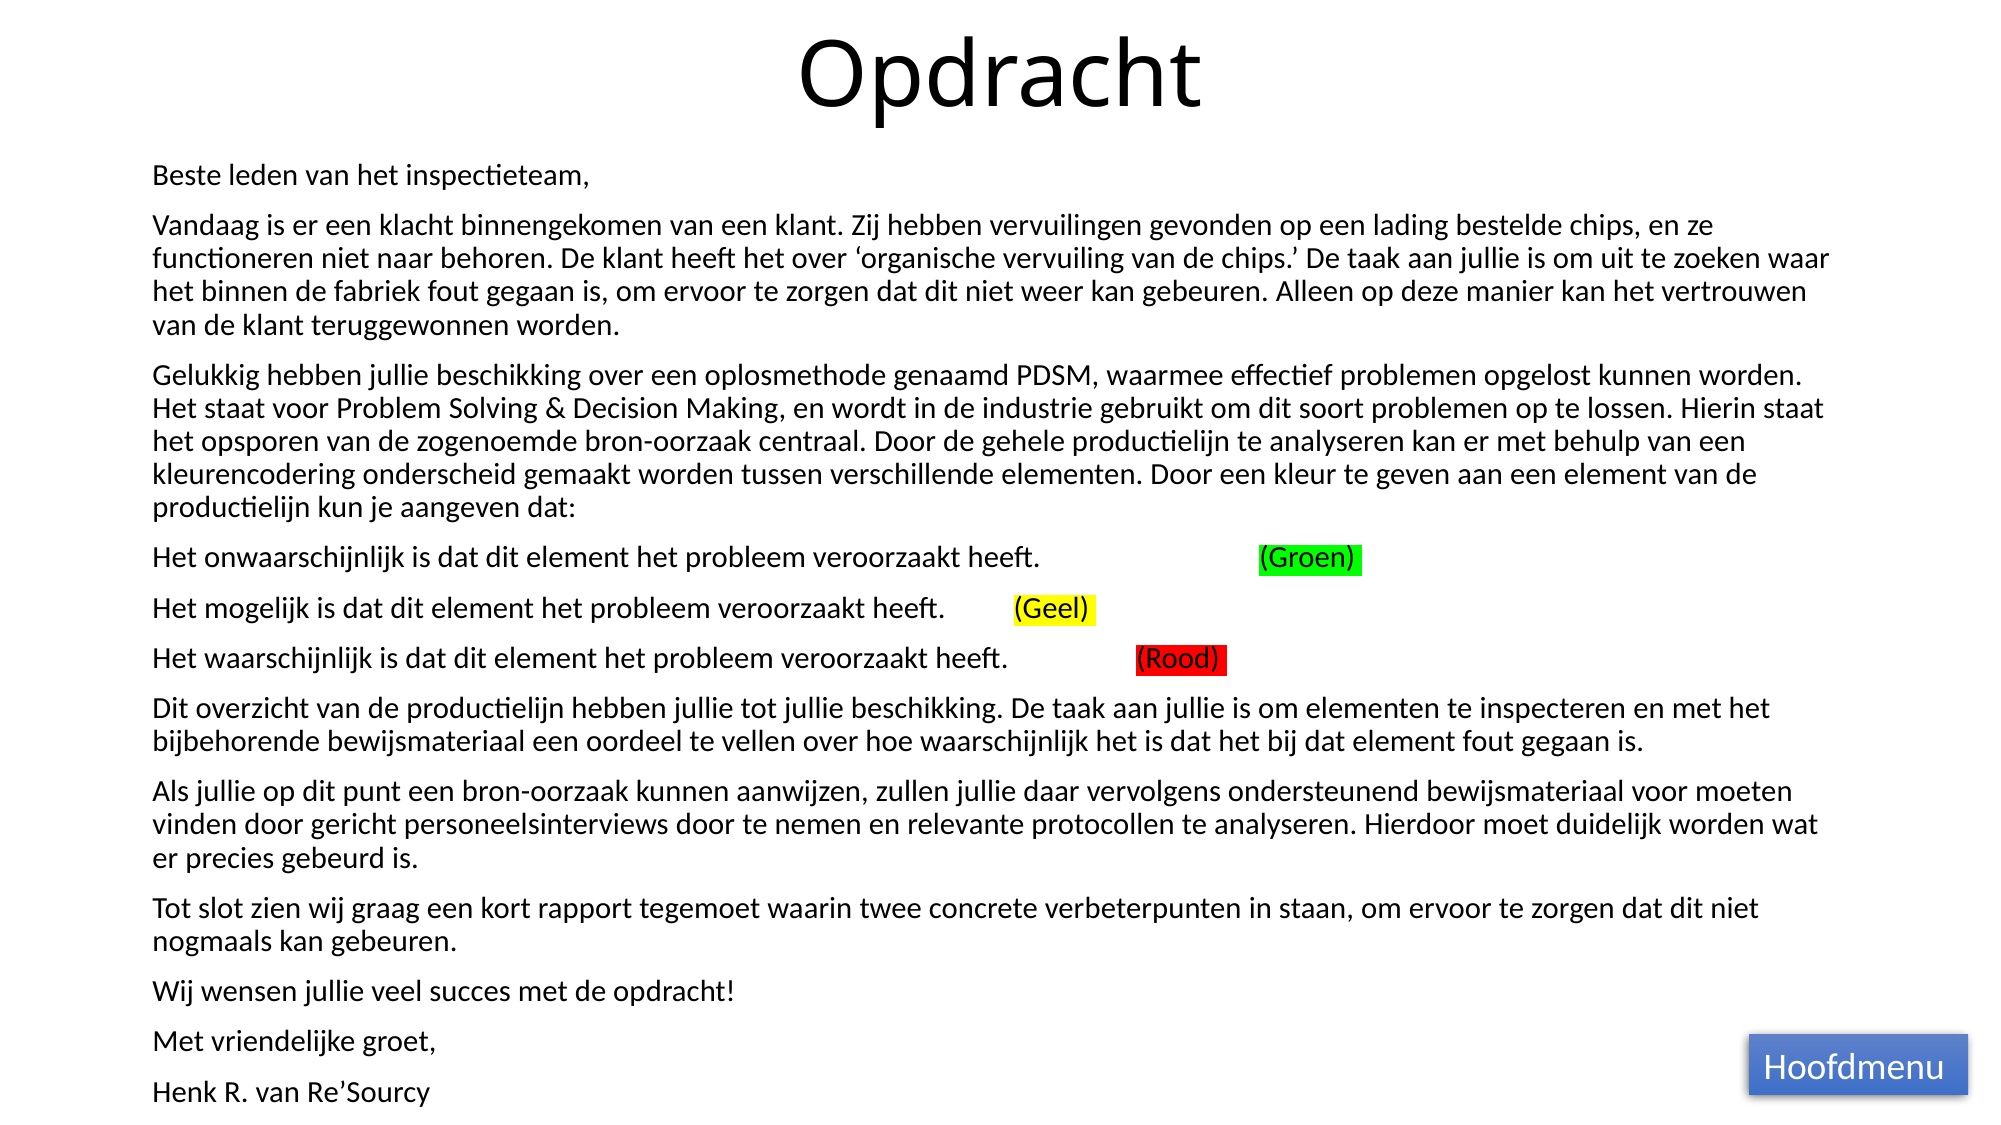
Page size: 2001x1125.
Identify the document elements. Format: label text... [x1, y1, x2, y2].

list Beste leden van het inspectieteam, Vandaag is er een klacht binnengekomen van een klant. Zij hebben vervuilingen gevonden op een lading bestelde chips, en ze functioneren niet naar behoren. De klant heeft het over ‘organische vervuiling van de chips.’ De taak aan jullie is om uit te zoeken waar het binnen de fabriek fout gegaan is, om ervoor te zorgen dat dit niet weer kan gebeuren. Alleen op deze manier kan het vertrouwen van de klant teruggewonnen worden. Gelukkig hebben jullie beschikking over een oplosmethode genaamd PDSM, waarmee effectief problemen opgelost kunnen worden. Het staat voor Problem Solving & Decision Making, en wordt in de industrie gebruikt om dit soort problemen op te lossen. Hierin staat het opsporen van de zogenoemde bron-oorzaak centraal. Door de gehele productielijn te analyseren kan er met behulp van een kleurencodering onderscheid gemaakt worden tussen verschillende elementen. Door een kleur te geven aan een element van de productielijn kun je aangeven dat: Het onwaarschijnlijk is dat dit element het probleem veroorzaakt heeft. (Groen) Het mogelijk is dat dit element het probleem veroorzaakt heeft. (Geel) Het waarschijnlijk is dat dit element het probleem veroorzaakt heeft. (Rood) Dit overzicht van de productielijn hebben jullie tot jullie beschikking. De taak aan jullie is om elementen te inspecteren en met het bijbehorende bewijsmateriaal een oordeel te vellen over hoe waarschijnlijk het is dat het bij dat element fout gegaan is. Als jullie op dit punt een bron-oorzaak kunnen aanwijzen, zullen jullie daar vervolgens ondersteunend bewijsmateriaal voor moeten vinden door gericht personeelsinterviews door te nemen en relevante protocollen te analyseren. Hierdoor moet duidelijk worden wat er precies gebeurd is. Tot slot zien wij graag een kort rapport tegemoet waarin twee concrete verbeterpunten in staan, om ervoor te zorgen dat dit niet nogmaals kan gebeuren. Wij wensen jullie veel succes met de opdracht! Met vriendelijke groet, Henk R. van Re’Sourcy [137, 152, 1863, 1122]
title Opdracht [137, 3, 1863, 152]
text_box Hoofdmenu [1749, 1034, 1969, 1095]
